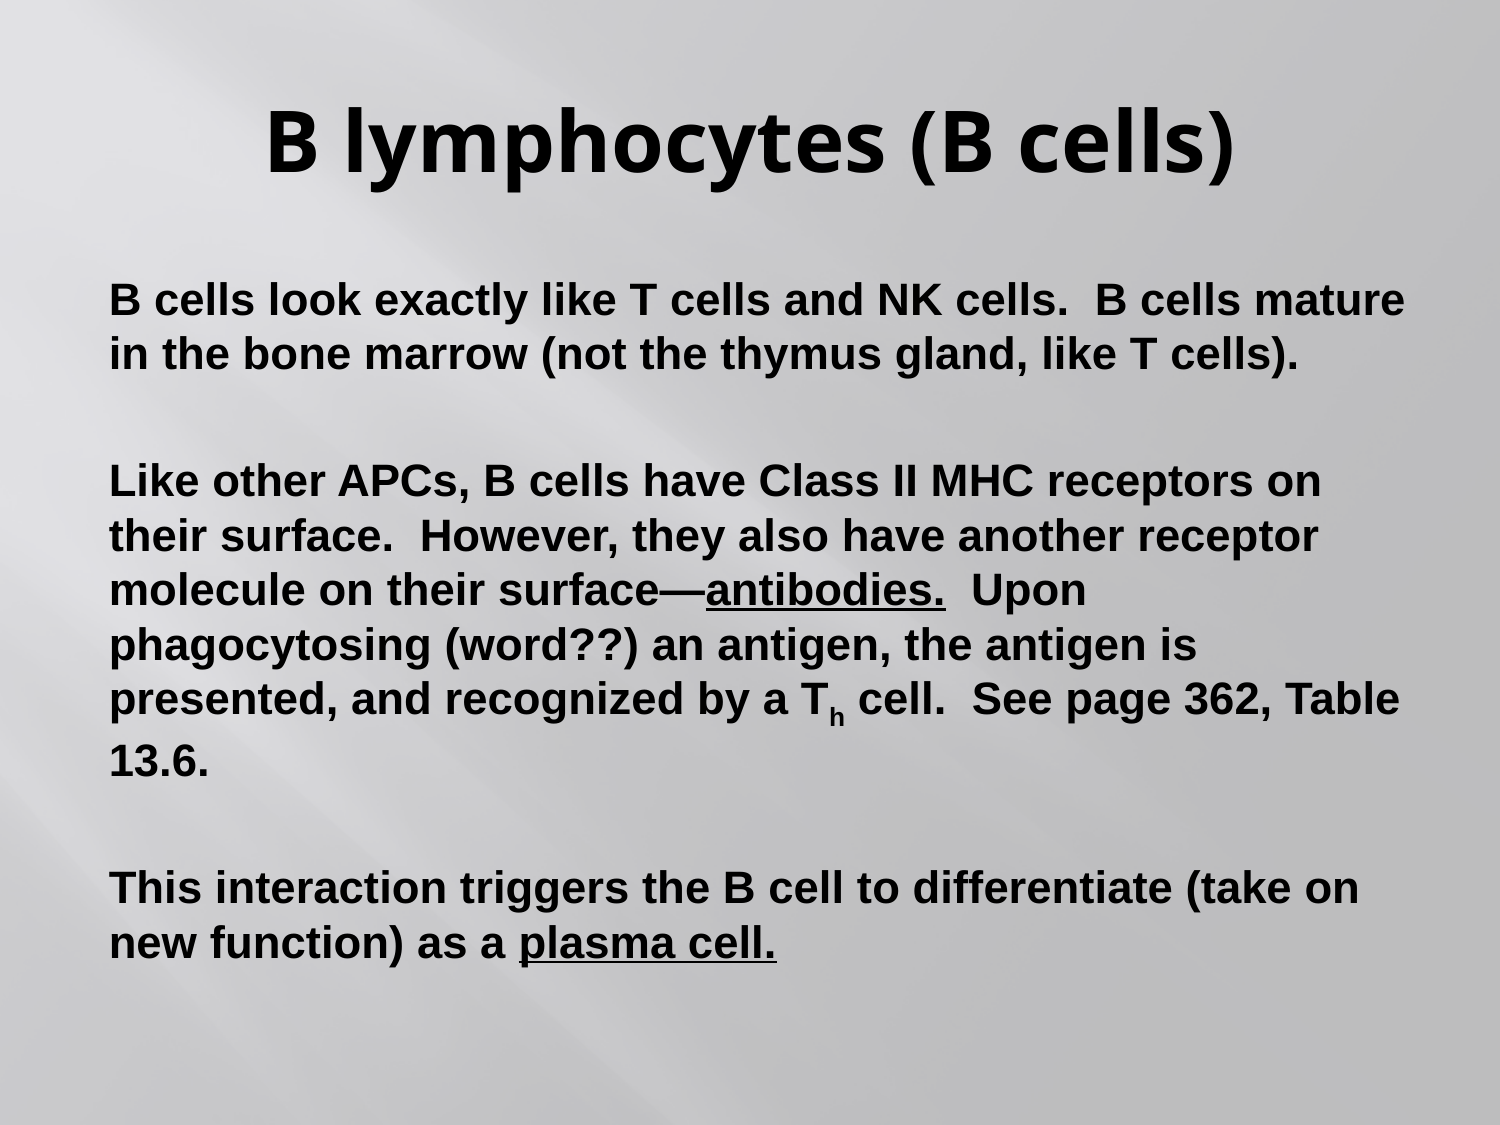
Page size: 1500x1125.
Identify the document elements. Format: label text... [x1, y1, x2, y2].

title B lymphocytes (B cells) [75, 45, 1425, 233]
list B cells look exactly like T cells and NK cells. B cells mature in the bone marrow (not the thymus gland, like T cells). Like other APCs, B cells have Class II MHC receptors on their surface. However, they also have another receptor molecule on their surface—antibodies. Upon phagocytosing (word??) an antigen, the antigen is presented, and recognized by a Th cell. See page 362, Table 13.6. This interaction triggers the B cell to differentiate (take on new function) as a plasma cell. [75, 262, 1425, 1035]
